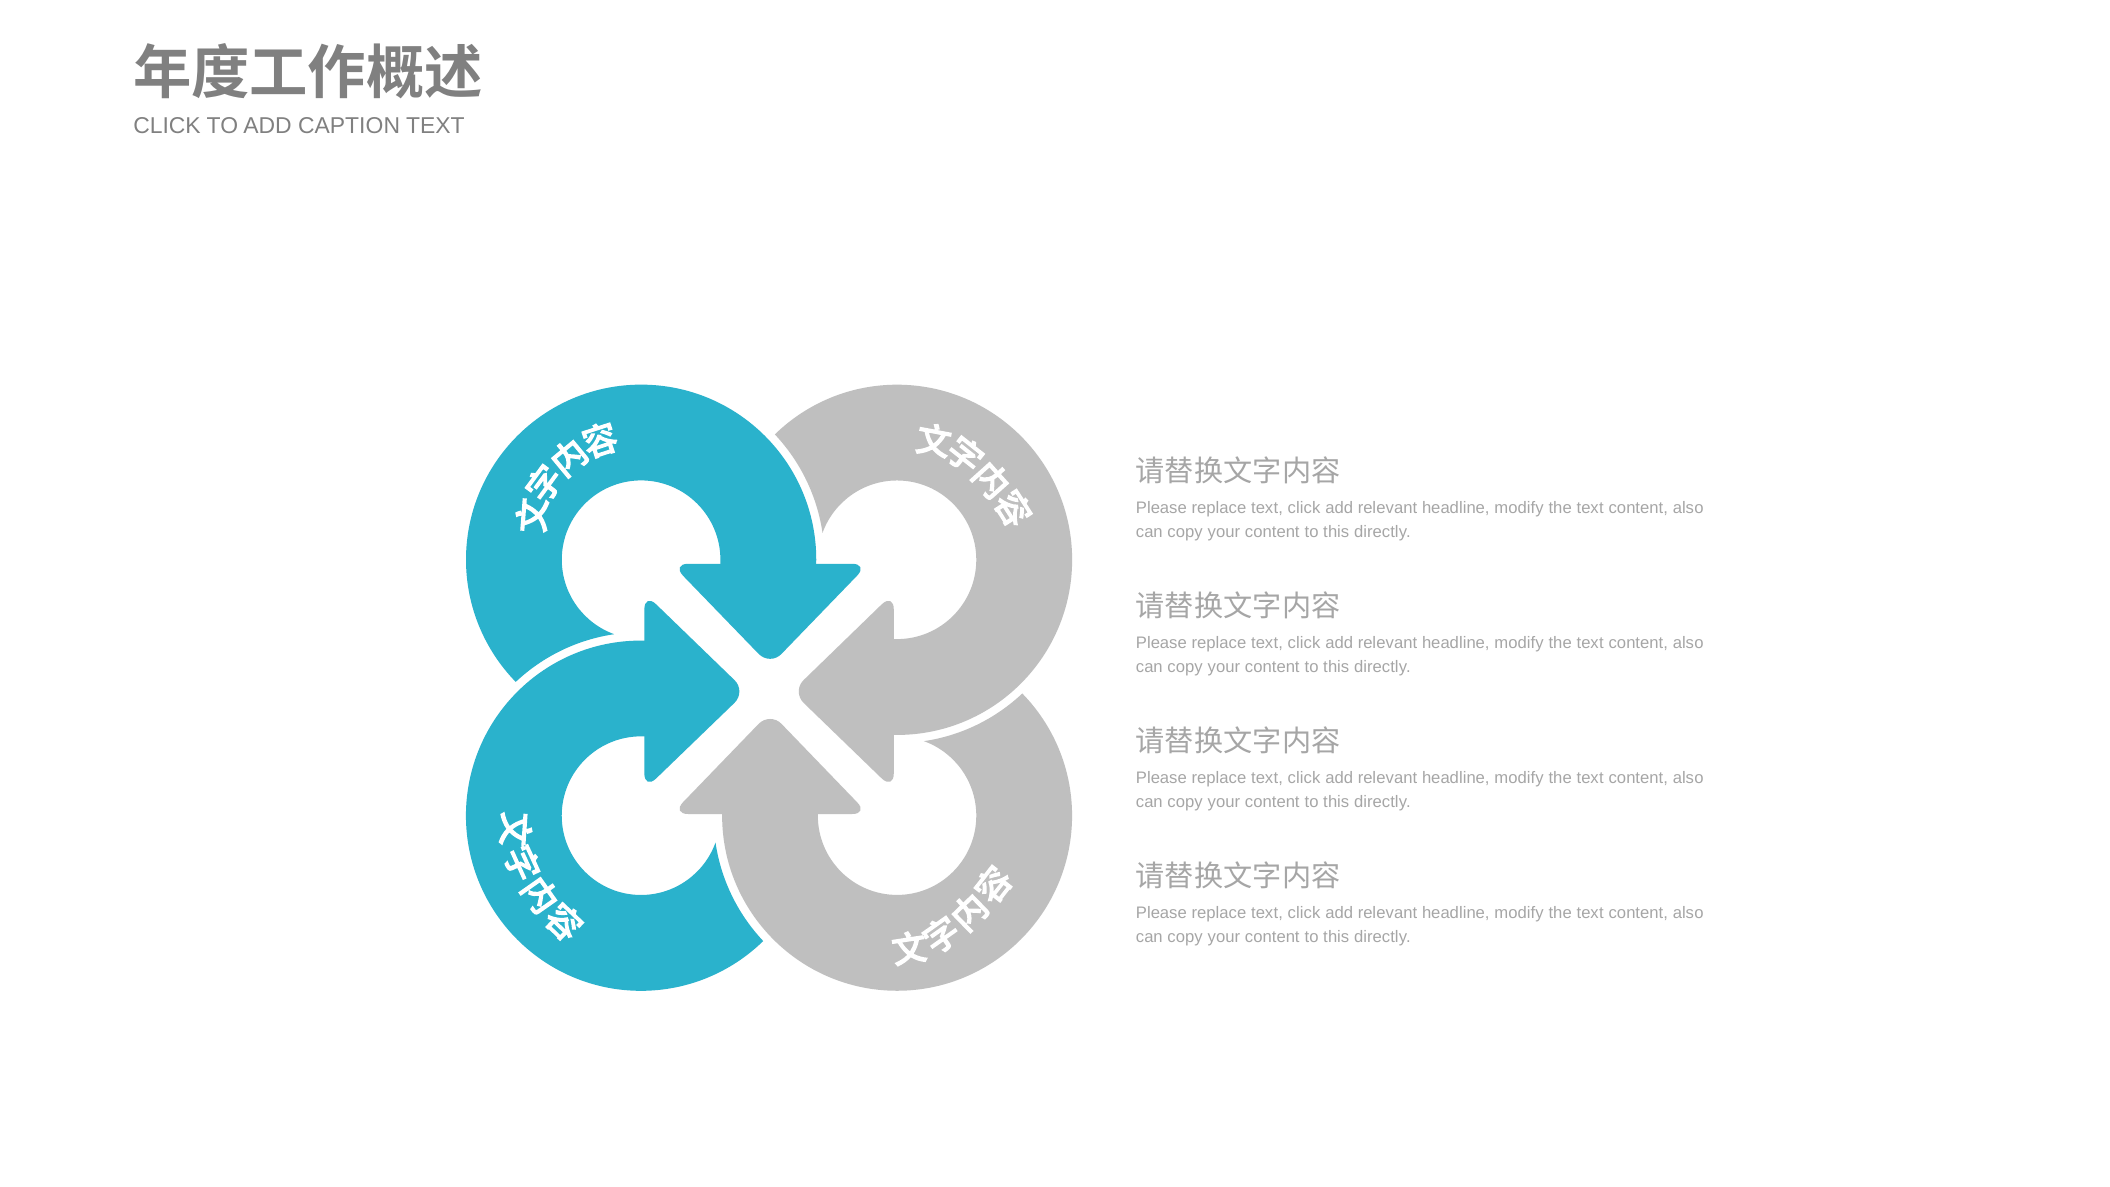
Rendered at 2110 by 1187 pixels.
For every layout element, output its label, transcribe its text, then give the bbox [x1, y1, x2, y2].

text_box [1135, 444, 1728, 539]
text_box CLICK TO ADD CAPTION TEXT [133, 110, 513, 138]
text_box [1135, 850, 1728, 945]
text_box 年度工作概述 [133, 35, 513, 106]
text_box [1135, 715, 1728, 810]
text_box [465, 384, 1073, 991]
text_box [1135, 580, 1728, 674]
